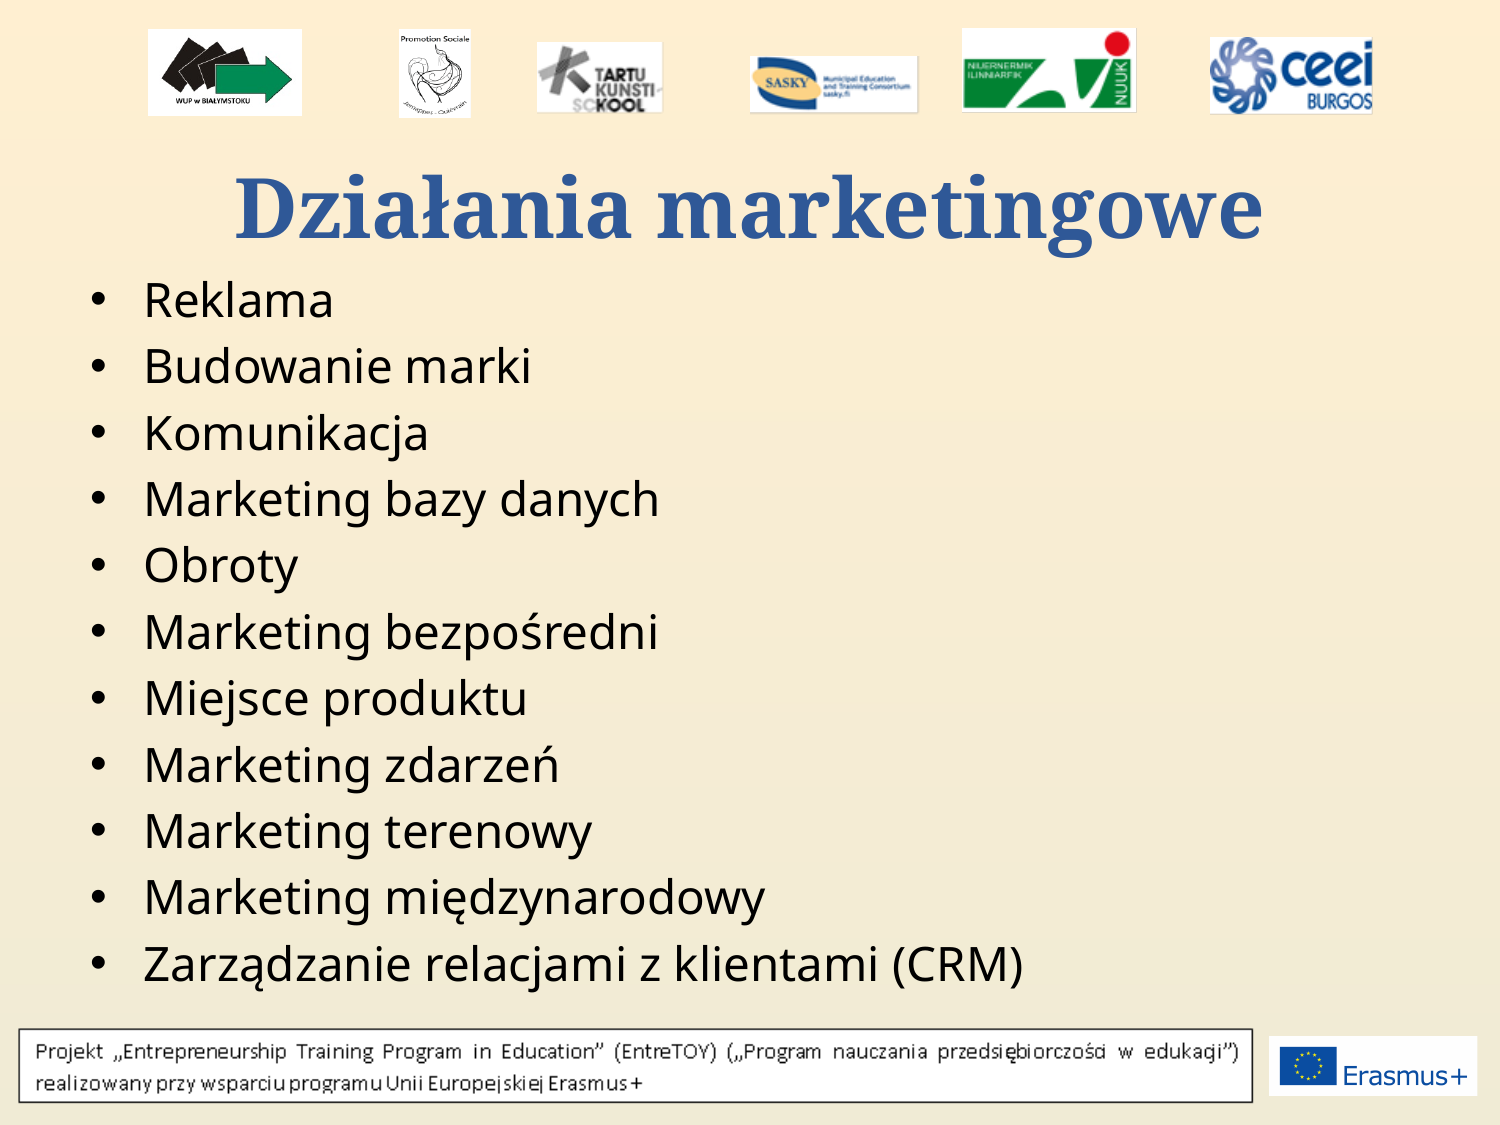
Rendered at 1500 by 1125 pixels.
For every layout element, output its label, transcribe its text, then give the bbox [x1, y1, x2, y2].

picture [17, 1027, 1255, 1105]
list Reklama Budowanie marki Komunikacja Marketing bazy danych Obroty Marketing bezpośredni Miejsce produktu Marketing zdarzeń Marketing terenowy Marketing międzynarodowy Zarządzanie relacjami z klientami (CRM) [75, 262, 1425, 1005]
picture [962, 28, 1140, 116]
picture [148, 29, 302, 116]
picture [399, 29, 471, 118]
picture [537, 42, 668, 118]
picture [750, 56, 921, 116]
picture [1210, 37, 1374, 116]
title Działania marketingowe [41, 149, 1459, 263]
